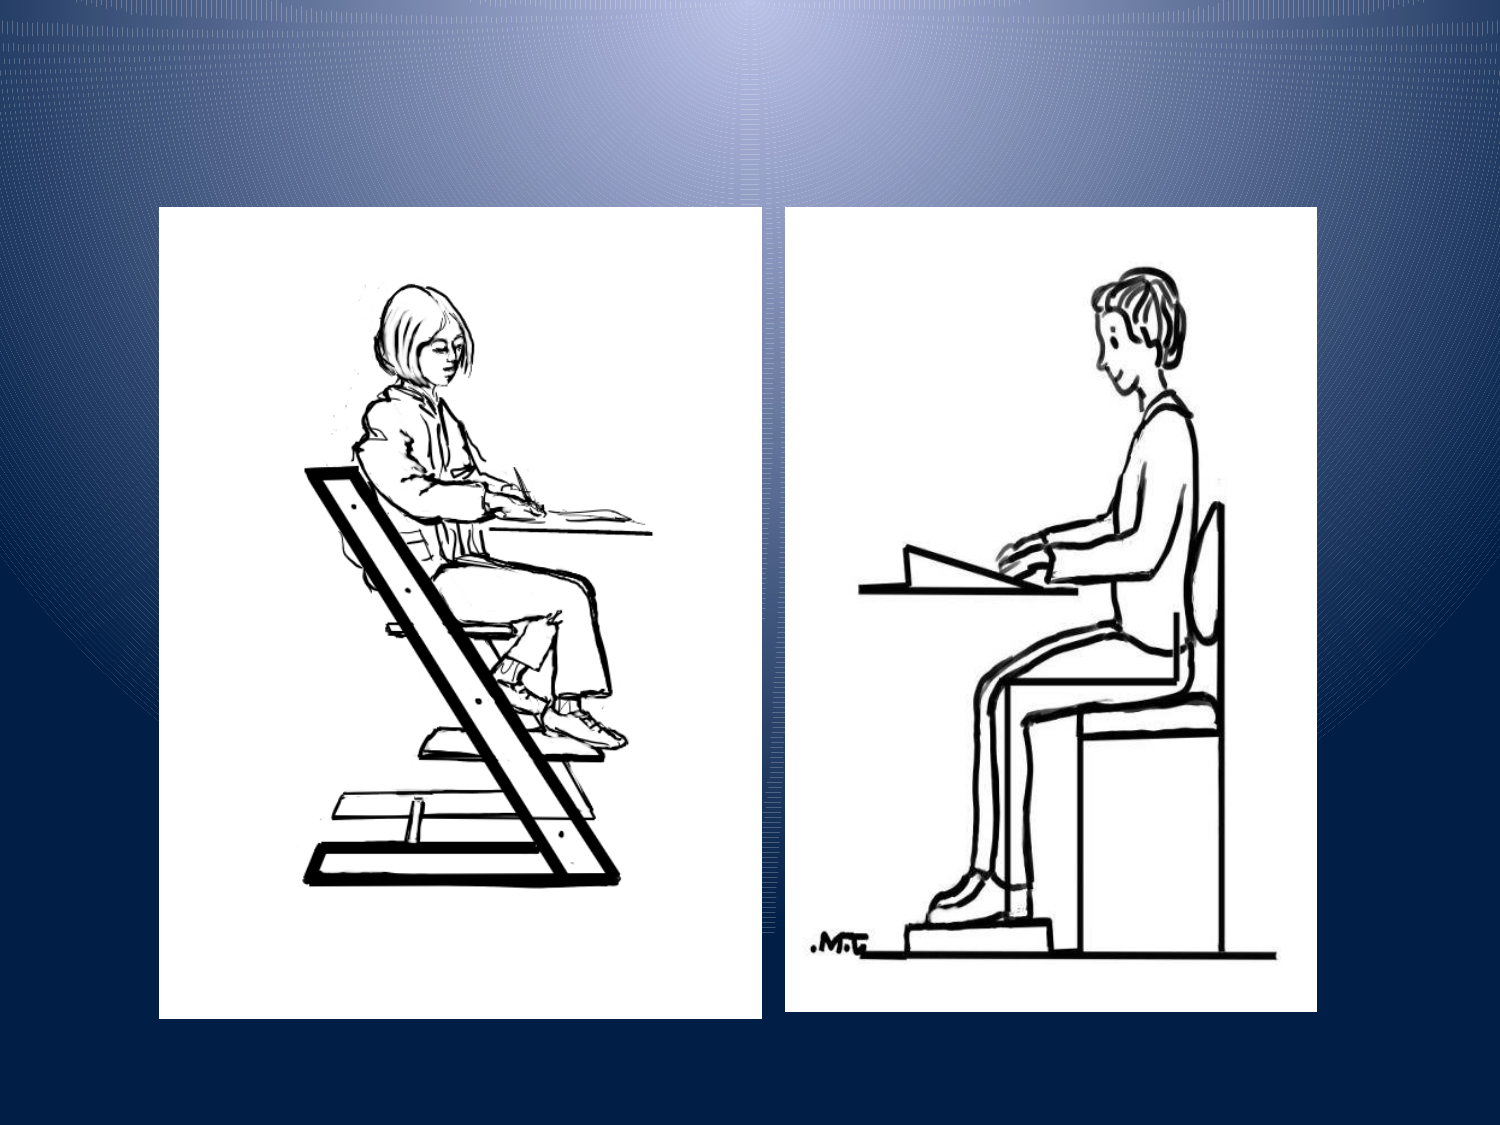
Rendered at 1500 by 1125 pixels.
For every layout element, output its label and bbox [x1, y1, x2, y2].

picture [159, 207, 762, 1019]
picture [785, 207, 1318, 1012]
